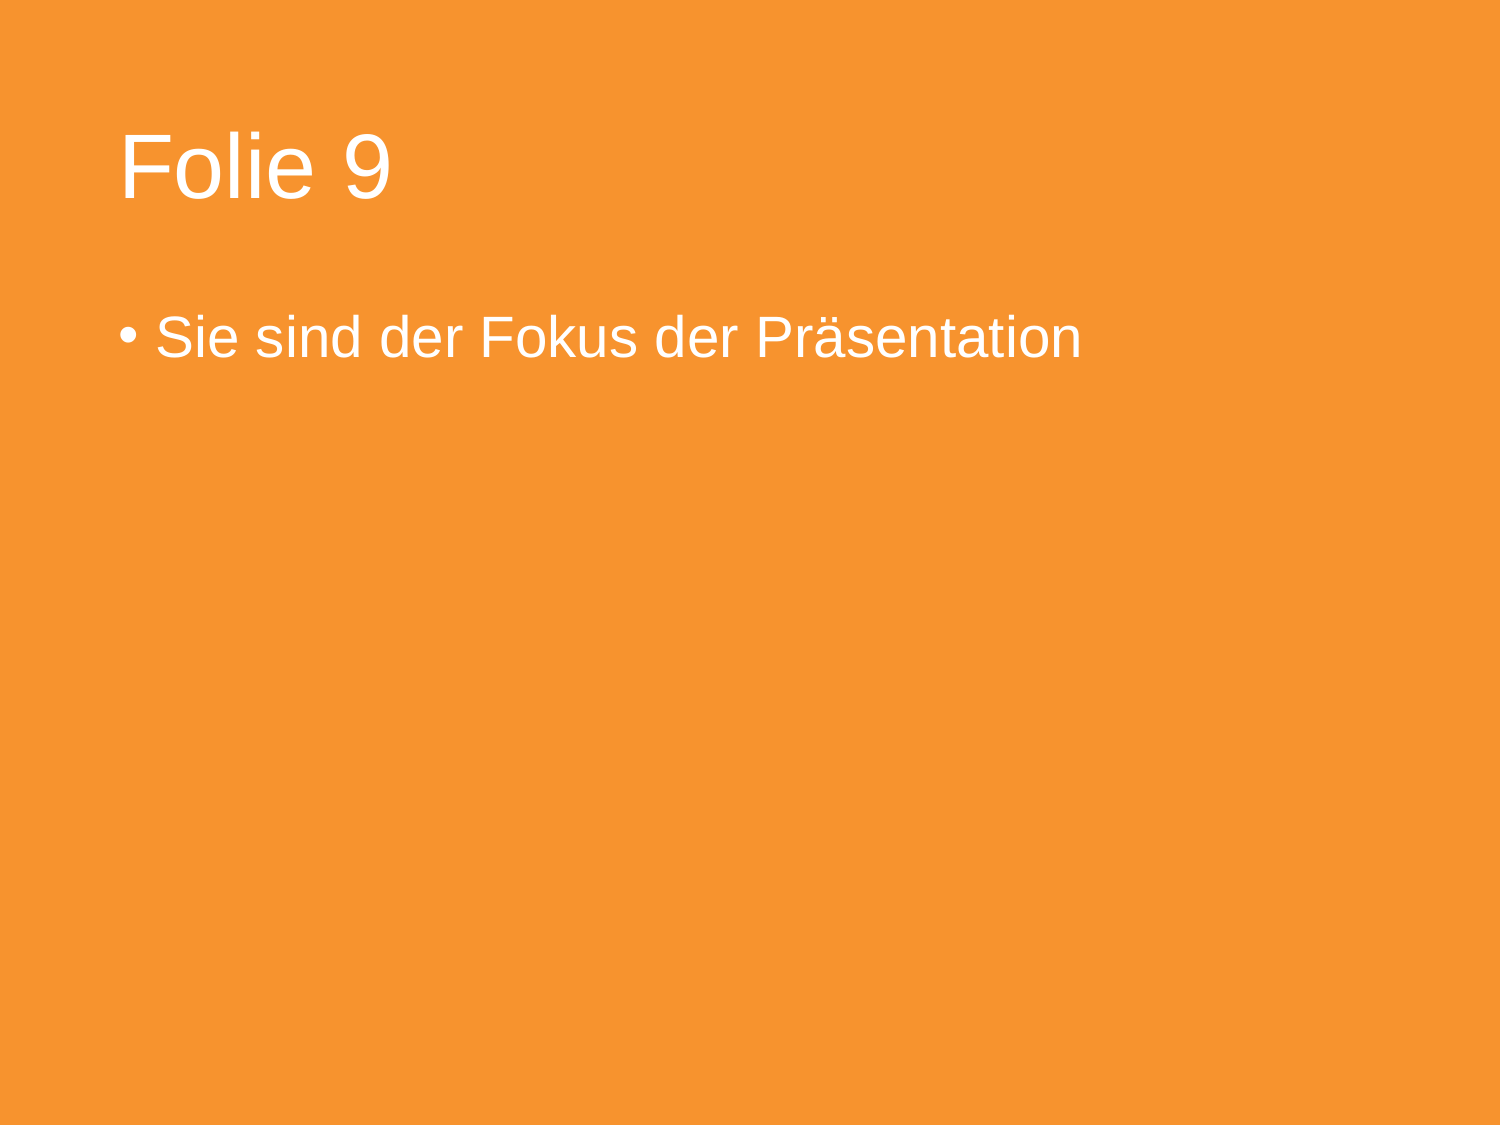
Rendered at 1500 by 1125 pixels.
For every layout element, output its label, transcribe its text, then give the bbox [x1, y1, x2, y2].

title Folie 9 [103, 59, 1397, 278]
list Sie sind der Fokus der Präsentation [103, 299, 1397, 1014]
